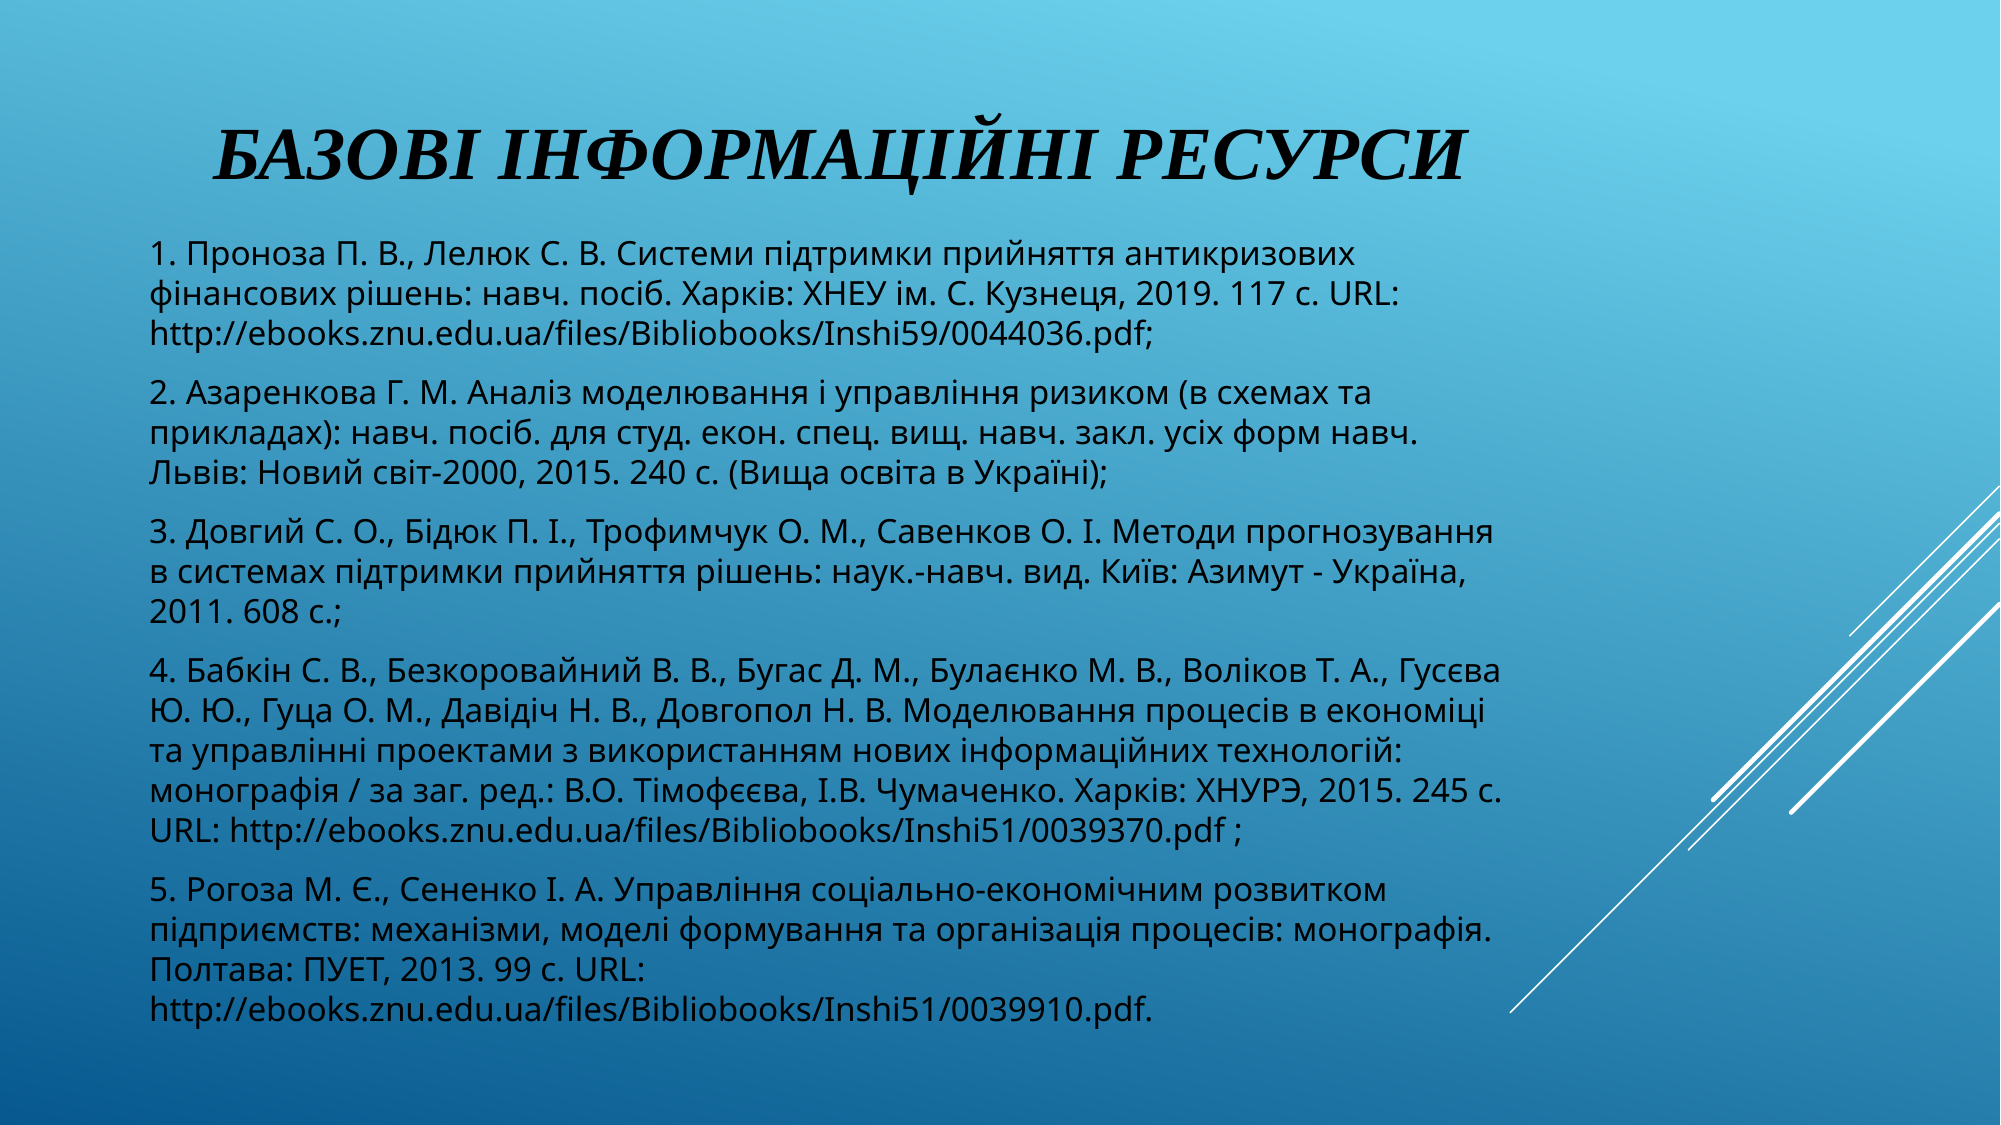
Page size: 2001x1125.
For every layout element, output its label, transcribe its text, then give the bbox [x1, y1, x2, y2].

title БАЗОВІ ІНФОРМАЦІЙНІ РЕСУРСИ [198, 26, 1599, 274]
list 1. Проноза П. В., Лелюк С. В. Системи підтримки прийняття антикризових фінансових рішень: навч. посіб. Харків: ХНЕУ ім. С. Кузнеця, 2019. 117 с. URL: http://ebooks.znu.edu.ua/files/Bibliobooks/Inshi59/0044036.pdf; 2. Азаренкова Г. М. Аналіз моделювання і управління ризиком (в схемах та прикладах): навч. посіб. для студ. екон. спец. вищ. навч. закл. усіх форм навч. Львів: Новий світ-2000, 2015. 240 с. (Вища освіта в Україні); 3. Довгий С. О., Бідюк П. І., Трофимчук О. М., Савенков О. І. Методи прогнозування в системах підтримки прийняття рішень: наук.-навч. вид. Київ: Азимут - Україна, 2011. 608 с.; 4. Бабкін С. В., Безкоровайний В. В., Бугас Д. М., Булаєнко М. В., Воліков Т. А., Гусєва Ю. Ю., Гуца О. М., Давідіч Н. В., Довгопол Н. В. Моделювання процесів в економіці та управлінні проектами з використанням нових інформаційних технологій: монографія / за заг. ред.: В.О. Тімофєєва, І.В. Чумаченко. Харків: ХНУРЭ, 2015. 245 с. URL: http://ebooks.znu.edu.ua/files/Bibliobooks/Inshi51/0039370.pdf ; 5. Рогоза М. Є., Сененко І. А. Управління соціально-економічним розвитком підприємств: механізми, моделі формування та організація процесів: монографія. Полтава: ПУЕТ, 2013. 99 с. URL: http://ebooks.znu.edu.ua/files/Bibliobooks/Inshi51/0039910.pdf. [134, 203, 1535, 1056]
